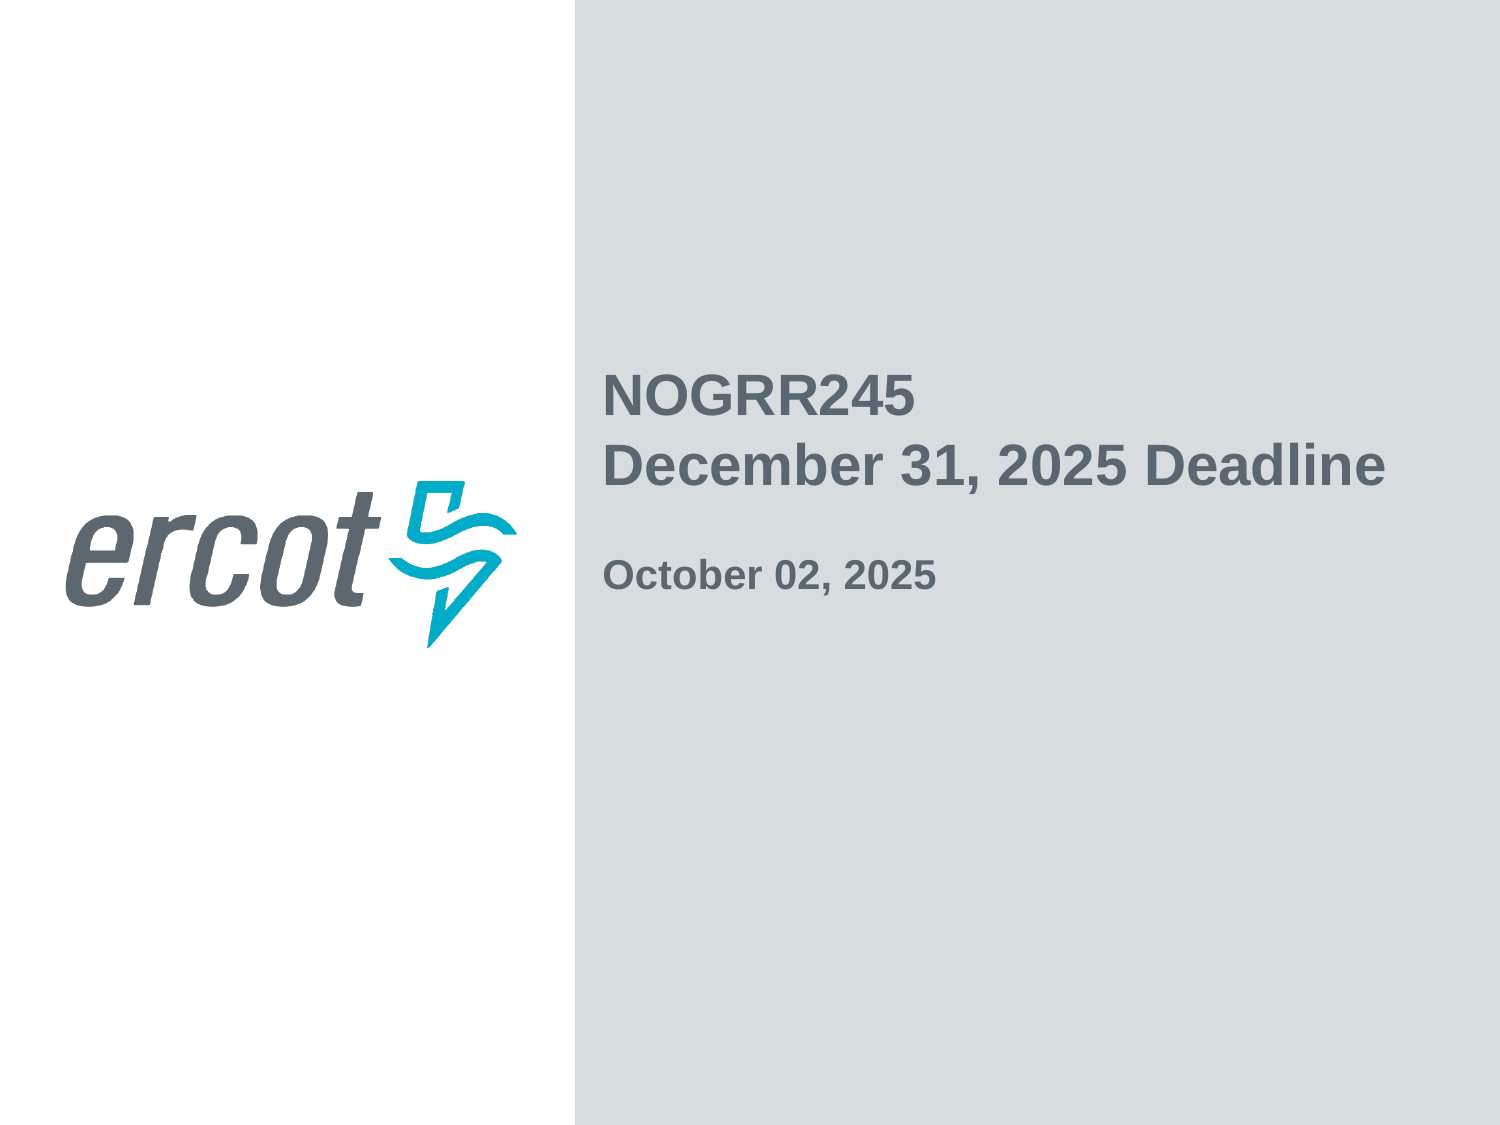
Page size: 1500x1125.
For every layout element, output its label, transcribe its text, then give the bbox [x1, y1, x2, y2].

picture [56, 471, 525, 654]
text_box NOGRR245 December 31, 2025 Deadline October 02, 2025 [587, 349, 1413, 605]
